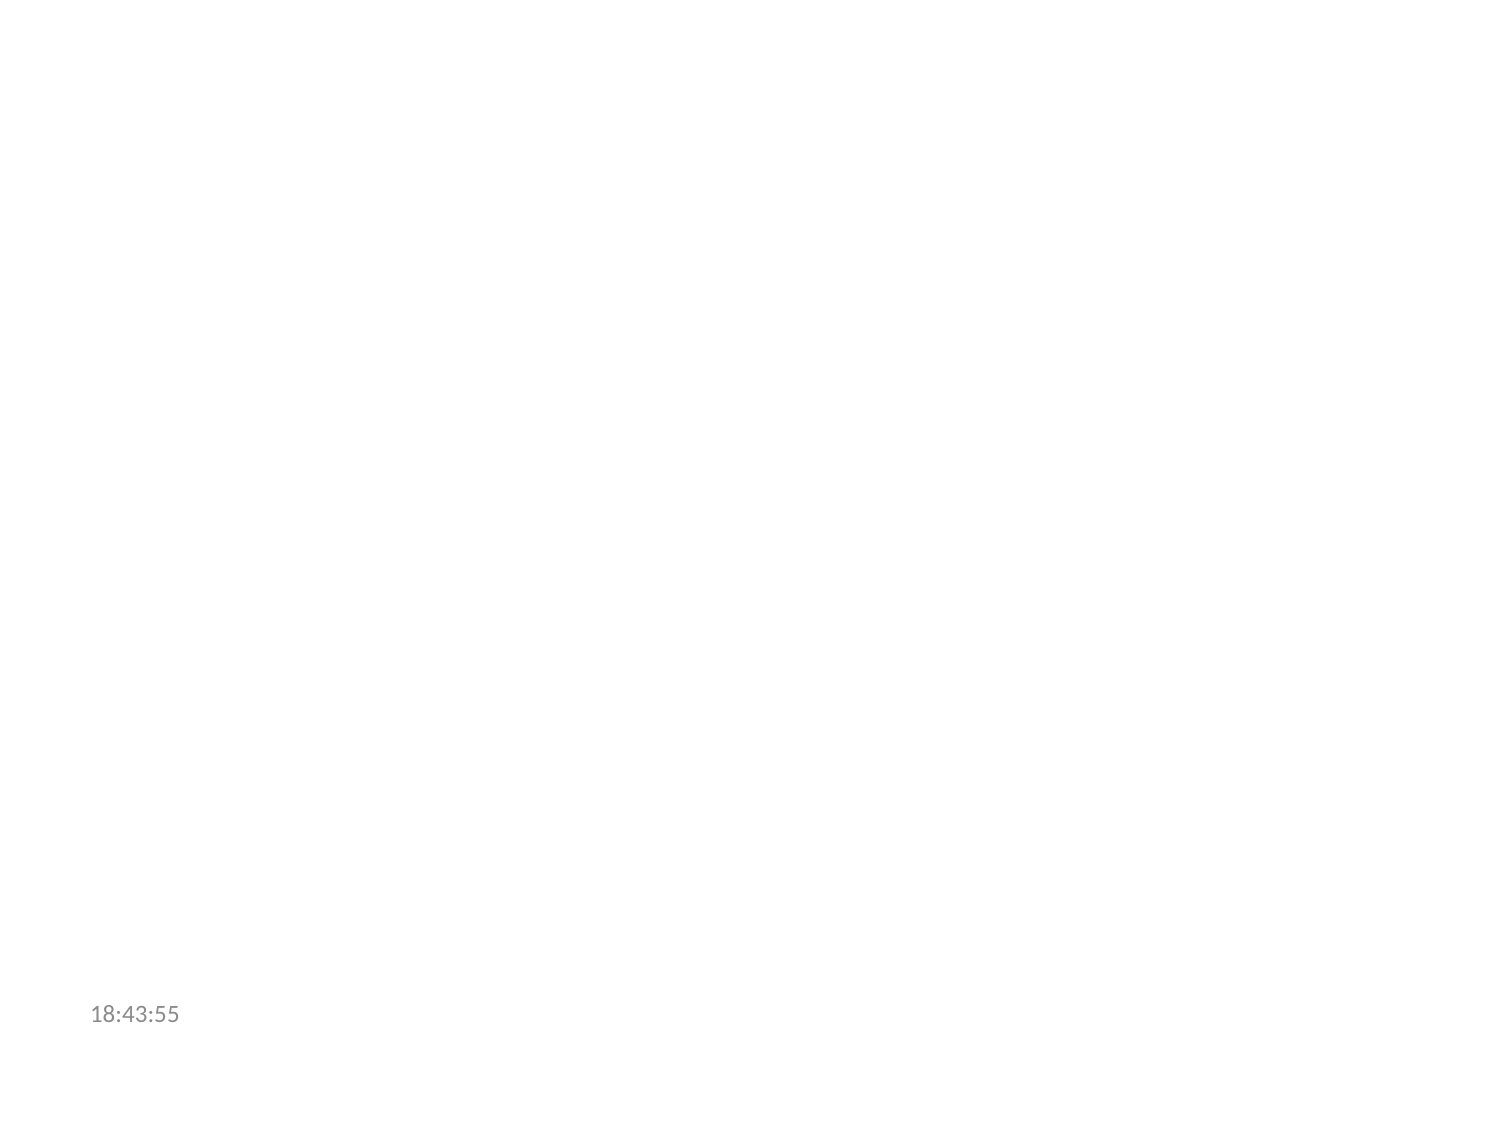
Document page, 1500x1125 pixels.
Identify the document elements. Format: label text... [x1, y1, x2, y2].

text_box 15:35:09 [75, 982, 425, 1043]
